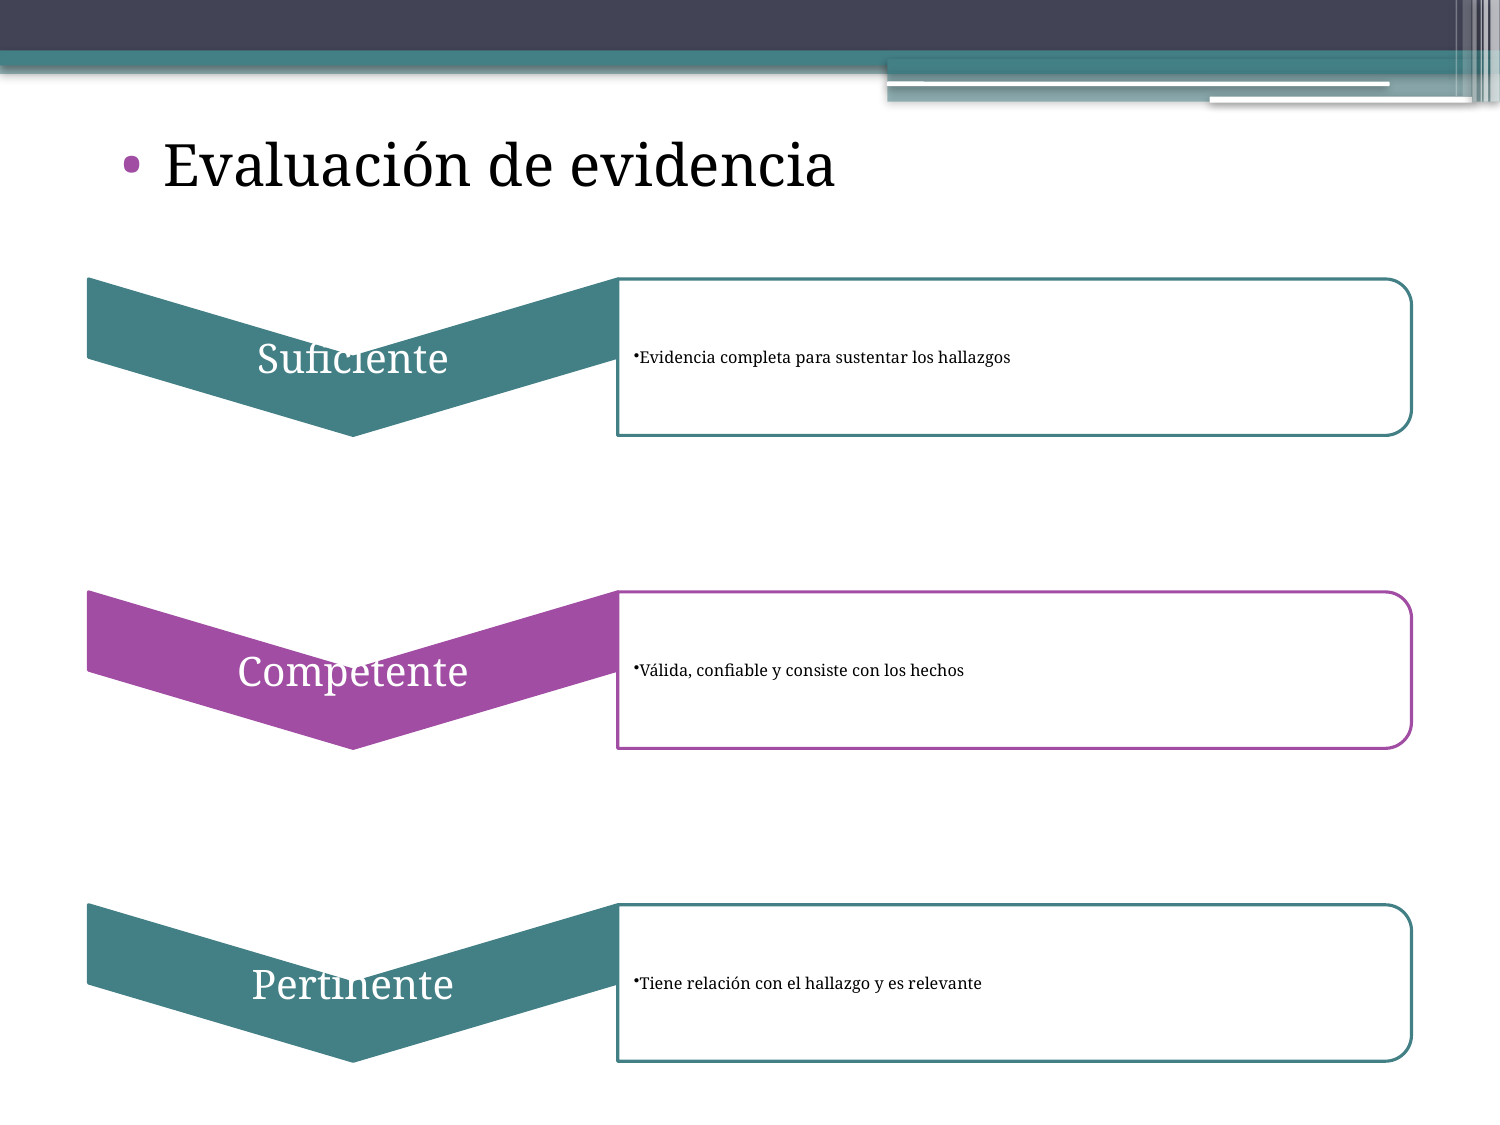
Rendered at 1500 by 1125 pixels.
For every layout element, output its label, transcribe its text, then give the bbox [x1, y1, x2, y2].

list Evaluación de evidencia [88, 120, 1439, 209]
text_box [88, 278, 1412, 1062]
